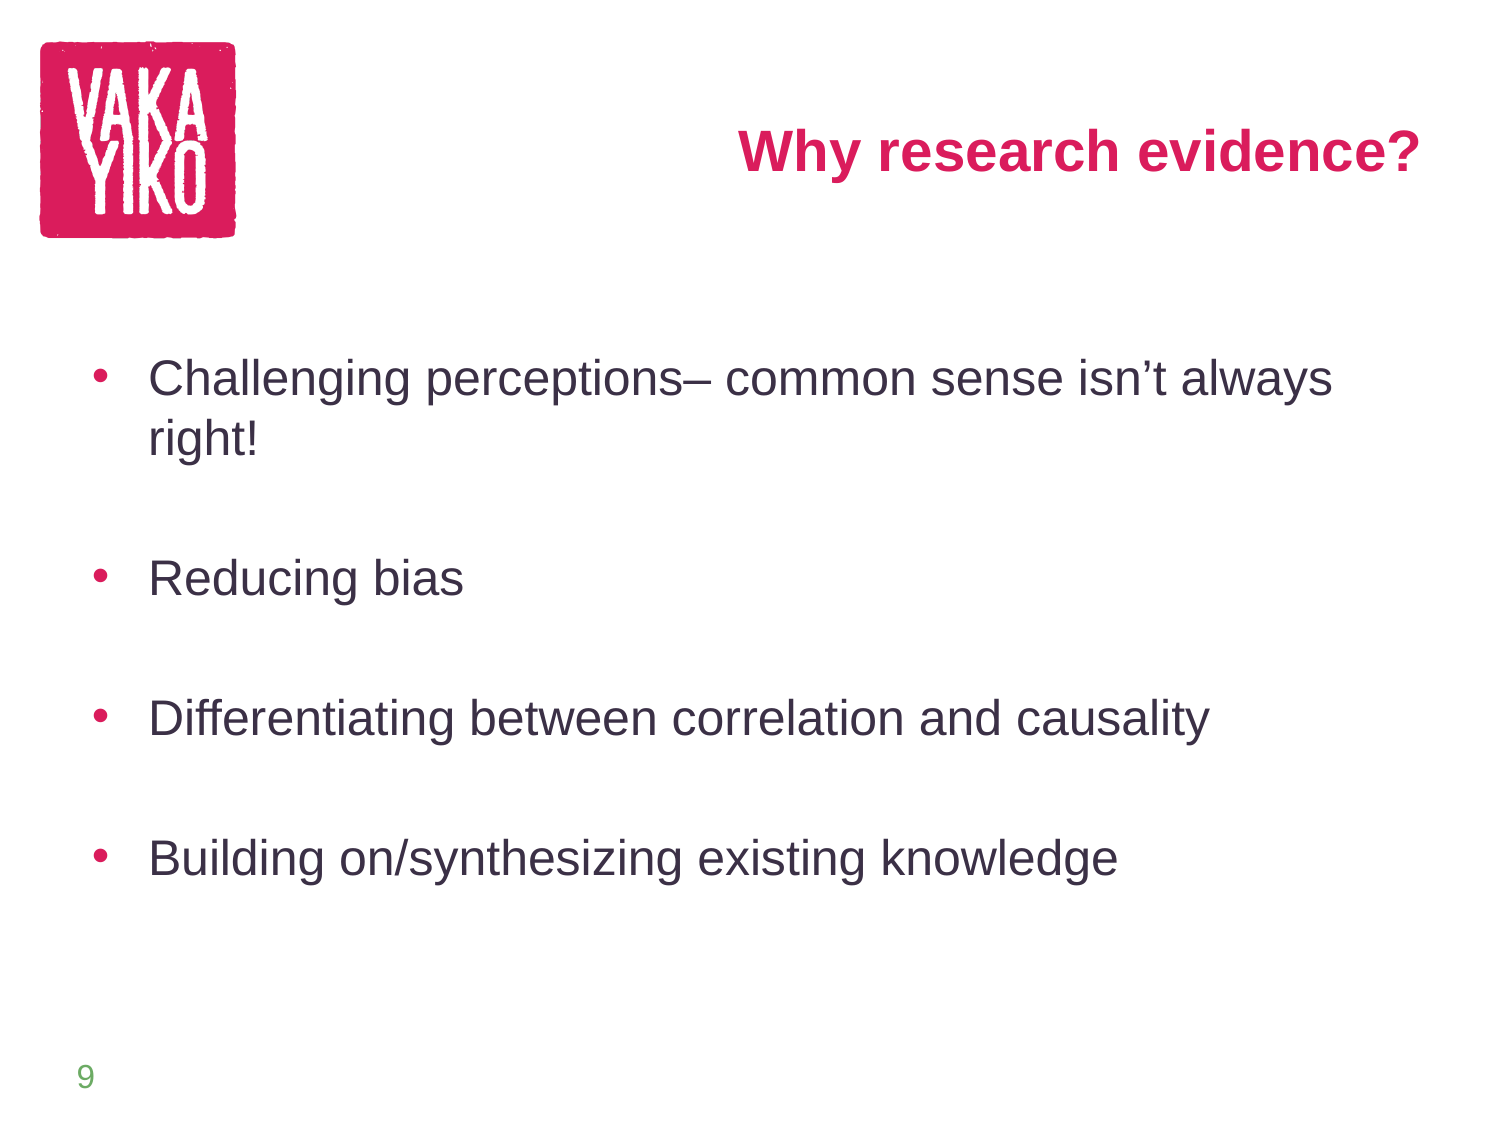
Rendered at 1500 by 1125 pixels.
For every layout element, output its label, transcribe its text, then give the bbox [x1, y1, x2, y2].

picture [21, 23, 254, 256]
slide_number 9 [76, 1035, 266, 1095]
list Challenging perceptions– common sense isn’t always right! Reducing bias Differentiating between correlation and causality Building on/synthesizing existing knowledge [76, 338, 1427, 1005]
title Why research evidence? [419, 113, 1424, 209]
